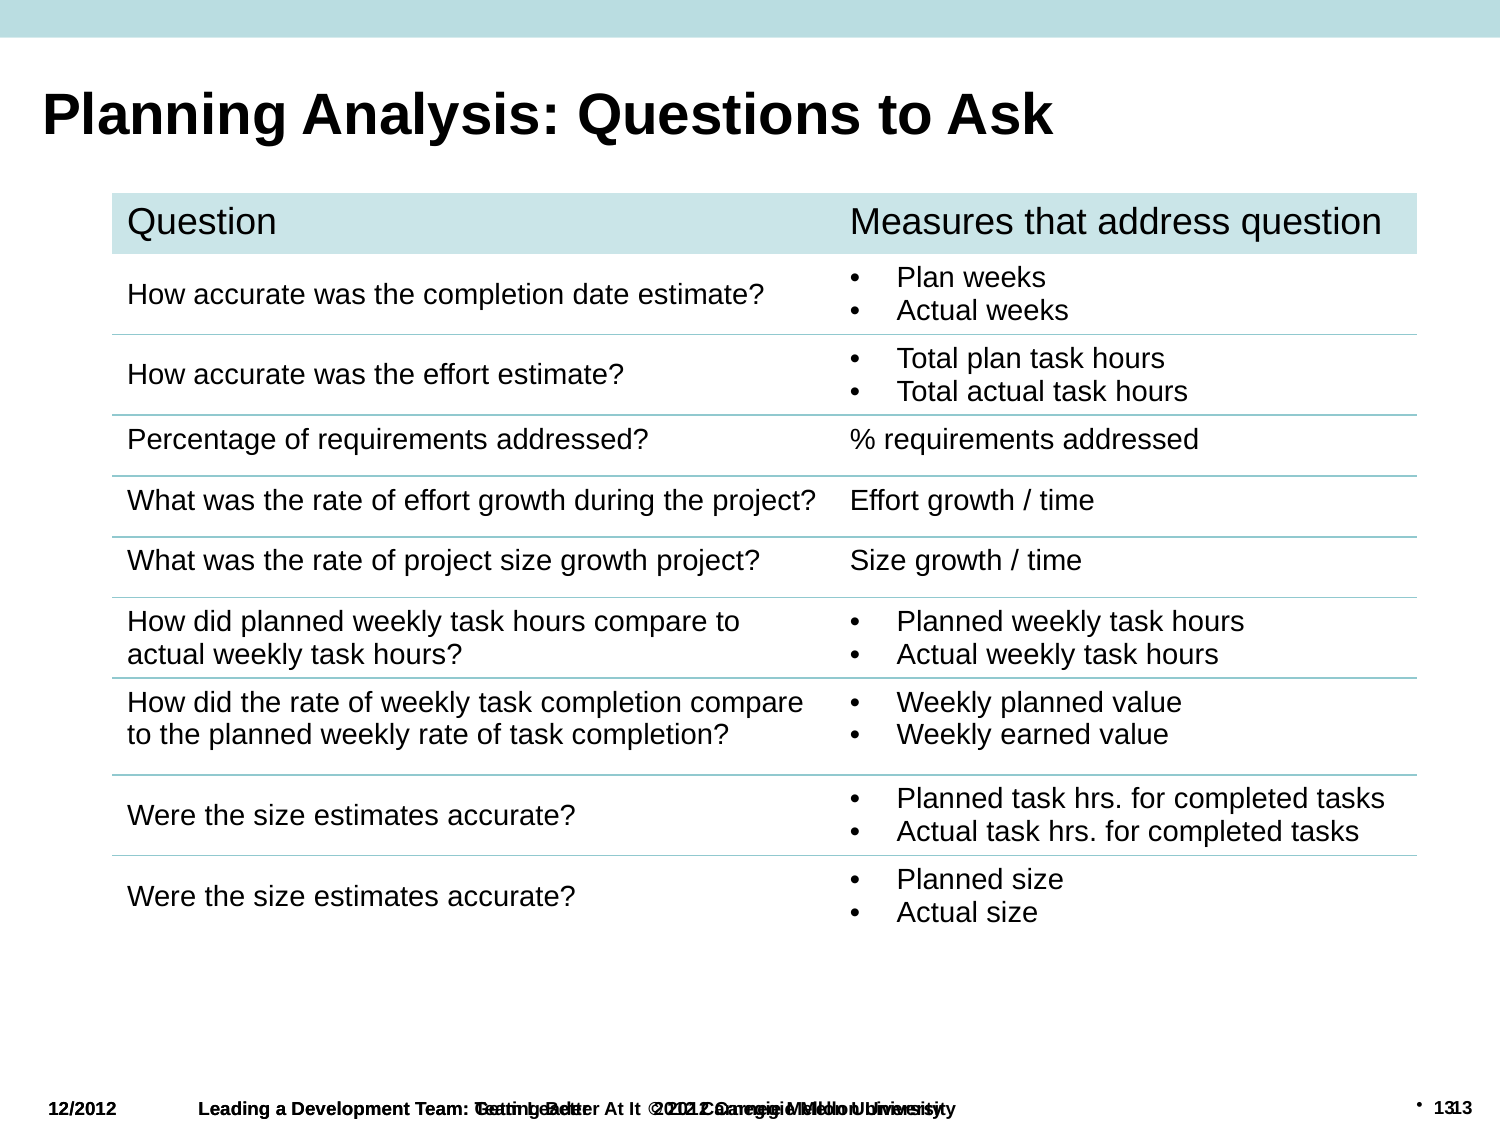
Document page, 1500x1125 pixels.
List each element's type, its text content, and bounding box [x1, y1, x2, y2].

table_cell What was the rate of project size growth project? [112, 538, 835, 597]
table_cell Weekly planned value Weekly earned value [835, 679, 1417, 774]
table_cell How accurate was the completion date estimate? [112, 254, 835, 334]
title Planning Analysis: Questions to Ask [42, 89, 1438, 146]
table_cell Total plan task hours Total actual task hours [835, 335, 1417, 414]
table_cell Effort growth / time [835, 477, 1417, 536]
table_cell How did planned weekly task hours compare to actual weekly task hours? [112, 598, 835, 677]
table_cell How accurate was the effort estimate? [112, 335, 835, 414]
table_cell How did the rate of weekly task completion compare to the planned weekly rate of task completion? [112, 679, 835, 774]
table_cell Were the size estimates accurate? [112, 856, 835, 936]
table_cell Planned task hrs. for completed tasks Actual task hrs. for completed tasks [835, 776, 1417, 855]
table_cell What was the rate of effort growth during the project? [112, 477, 835, 536]
table_header Measures that address question [835, 193, 1417, 254]
table_cell Planned size Actual size [835, 856, 1417, 936]
table_cell % requirements addressed [835, 416, 1417, 475]
table_cell Plan weeks Actual weeks [835, 254, 1417, 334]
table_cell Planned weekly task hours Actual weekly task hours [835, 598, 1417, 677]
table_cell Percentage of requirements addressed? [112, 416, 835, 475]
table_header Question [112, 193, 835, 254]
table_cell Size growth / time [835, 538, 1417, 597]
table_cell Were the size estimates accurate? [112, 776, 835, 855]
